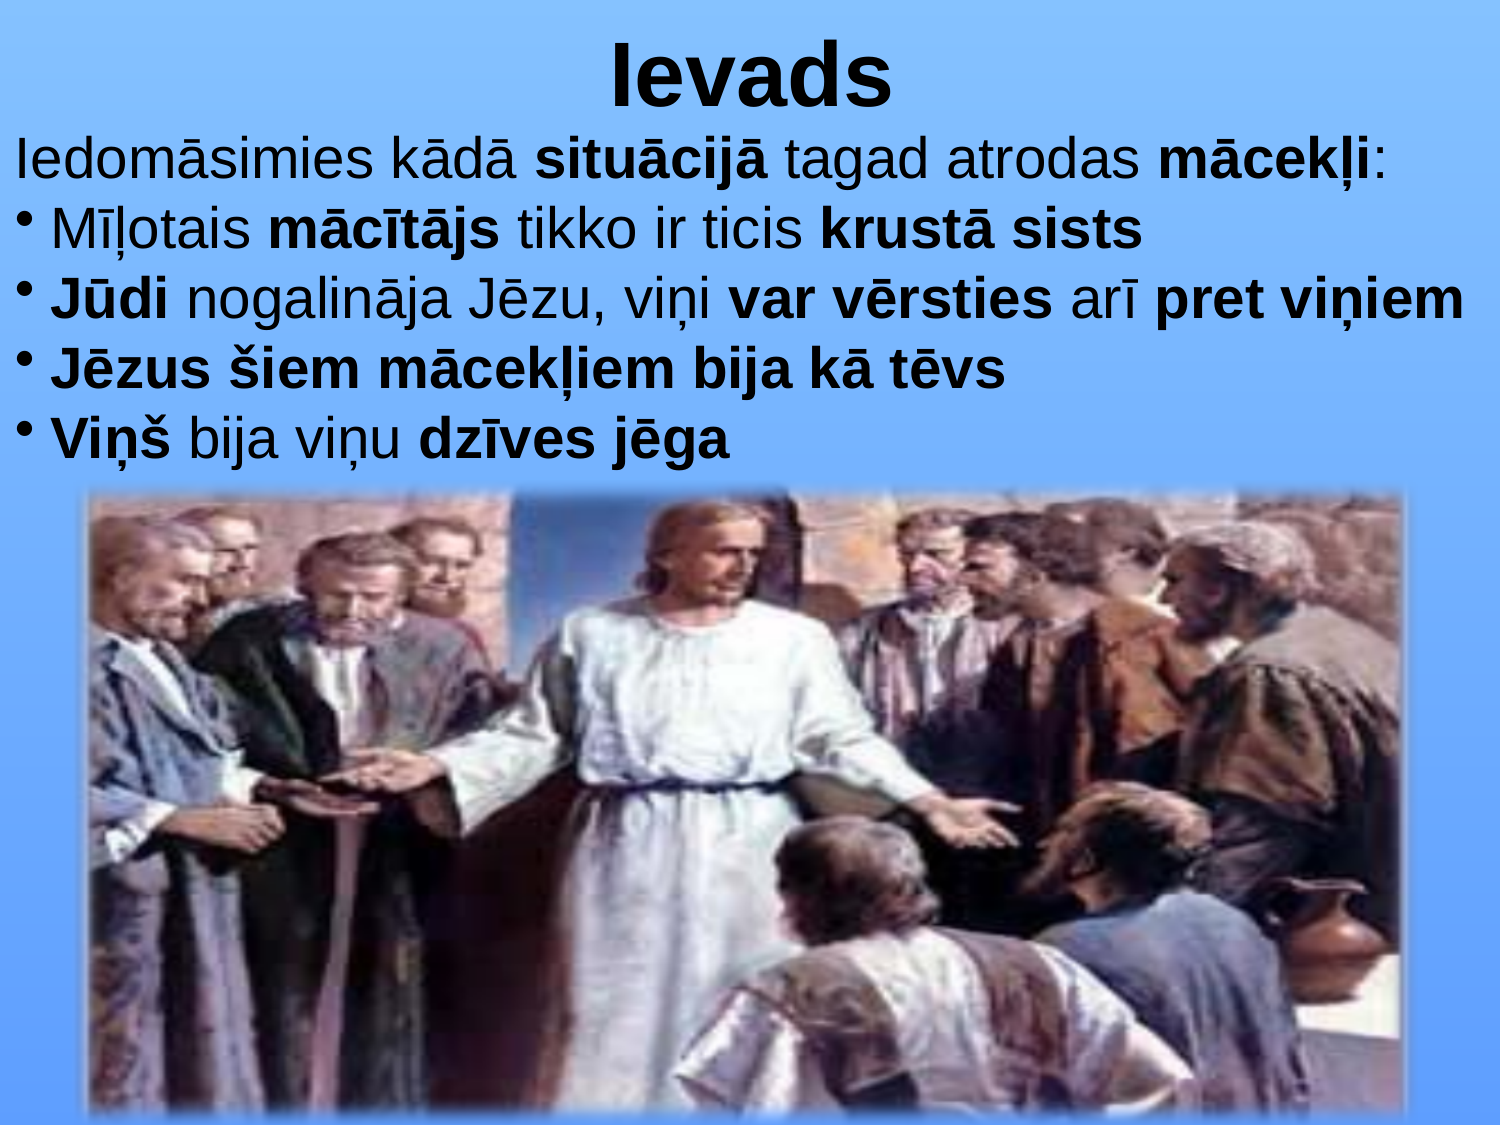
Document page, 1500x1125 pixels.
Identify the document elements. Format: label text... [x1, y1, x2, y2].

picture [70, 480, 1419, 1125]
text_box Iedomāsimies kādā situācijā tagad atrodas mācekļi: Mīļotais mācītājs tikko ir ticis krustā sists Jūdi nogalināja Jēzu, viņi var vērsties arī pret viņiem Jēzus šiem mācekļiem bija kā tēvs Viņš bija viņu dzīves jēga [0, 113, 1500, 478]
title Ievads [76, 0, 1428, 113]
